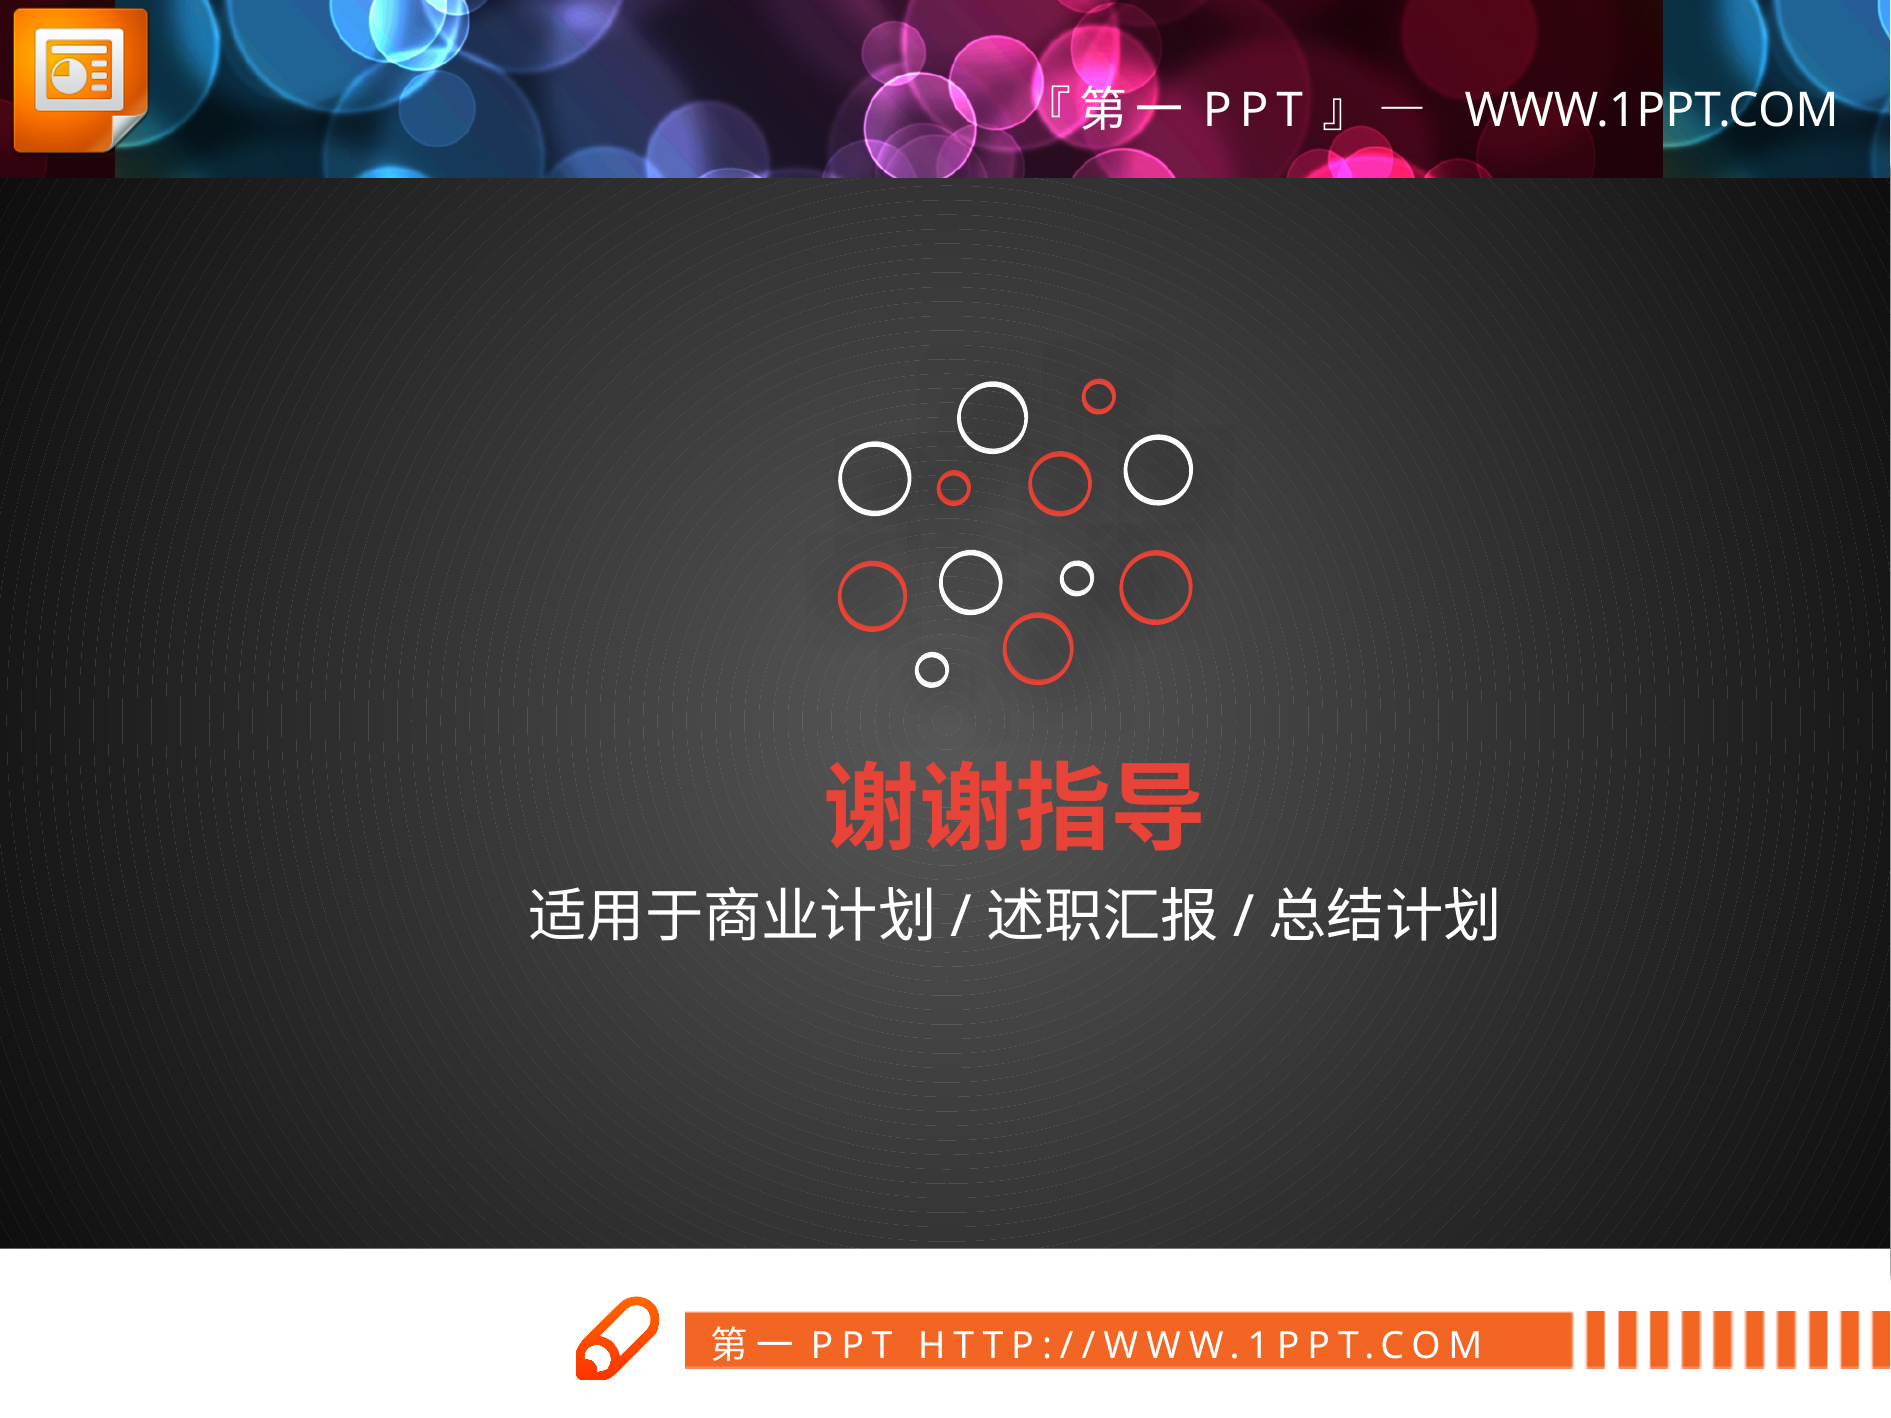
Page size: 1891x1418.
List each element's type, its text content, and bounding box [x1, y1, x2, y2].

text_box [838, 382, 1192, 687]
picture [0, 0, 1891, 178]
text_box 谢谢指导 [808, 739, 1222, 870]
picture [685, 1311, 1891, 1369]
text_box 适用于商业计划/述职汇报/总结计划 [513, 870, 1517, 956]
